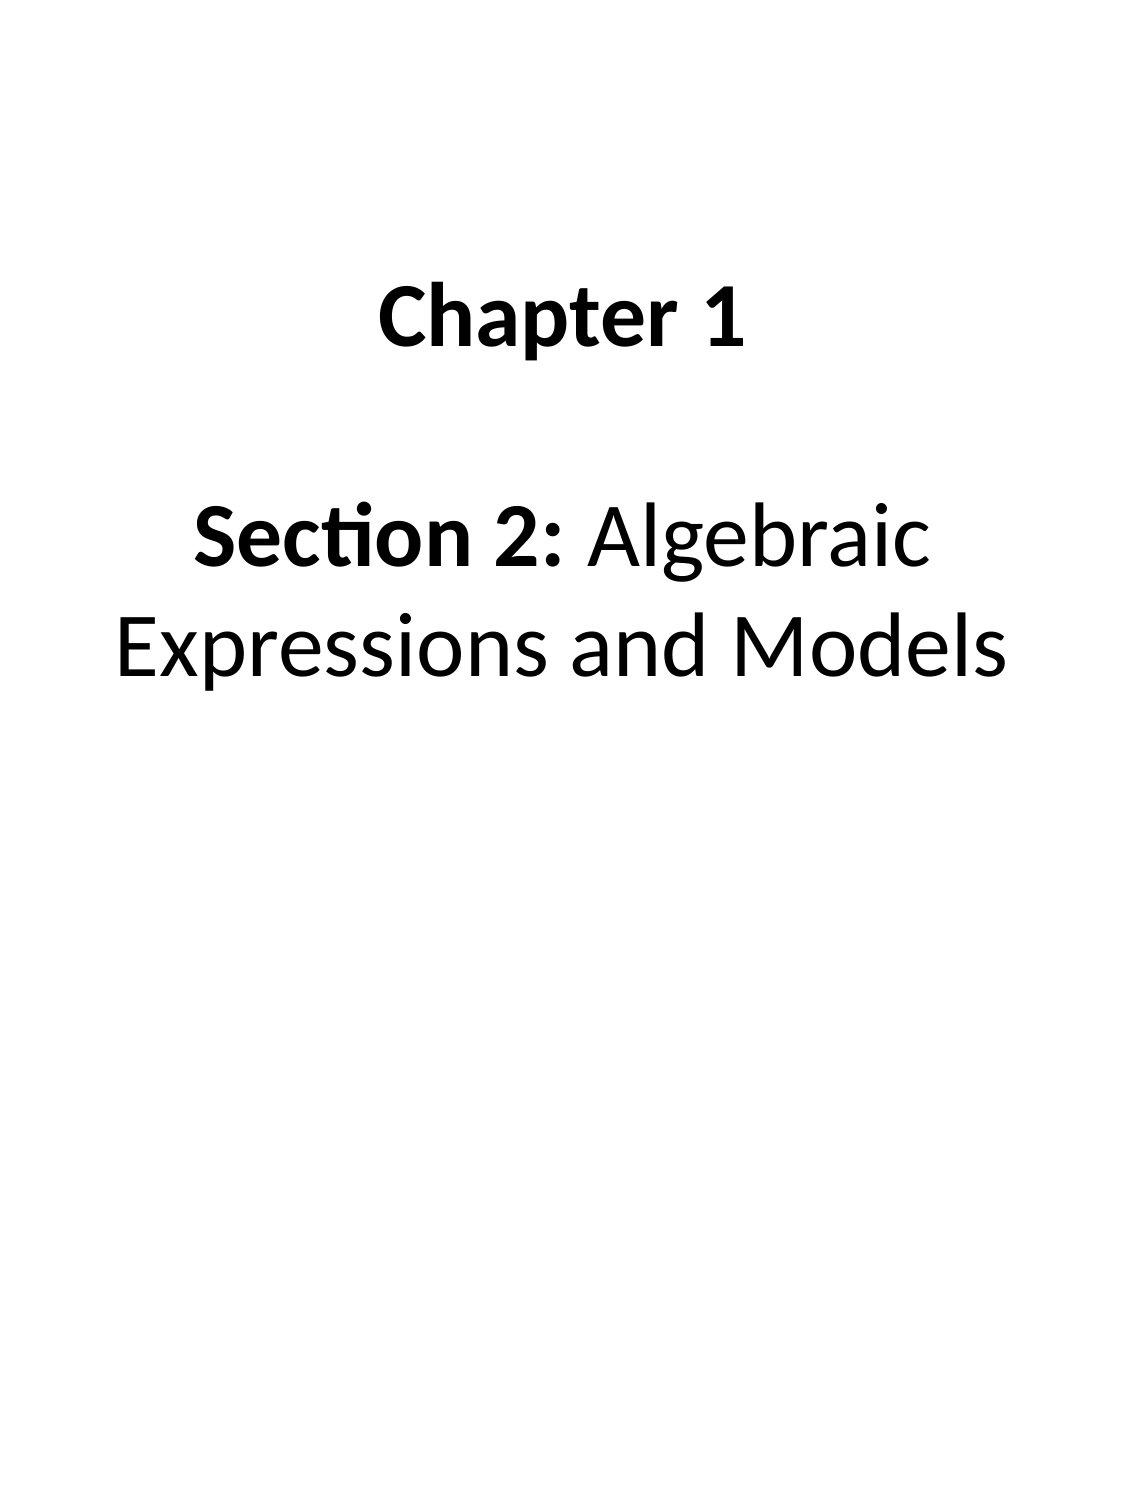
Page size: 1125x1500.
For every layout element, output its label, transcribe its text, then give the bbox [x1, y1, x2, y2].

title Chapter 1 Section 2: Algebraic Expressions and Models [56, 60, 1069, 1000]
